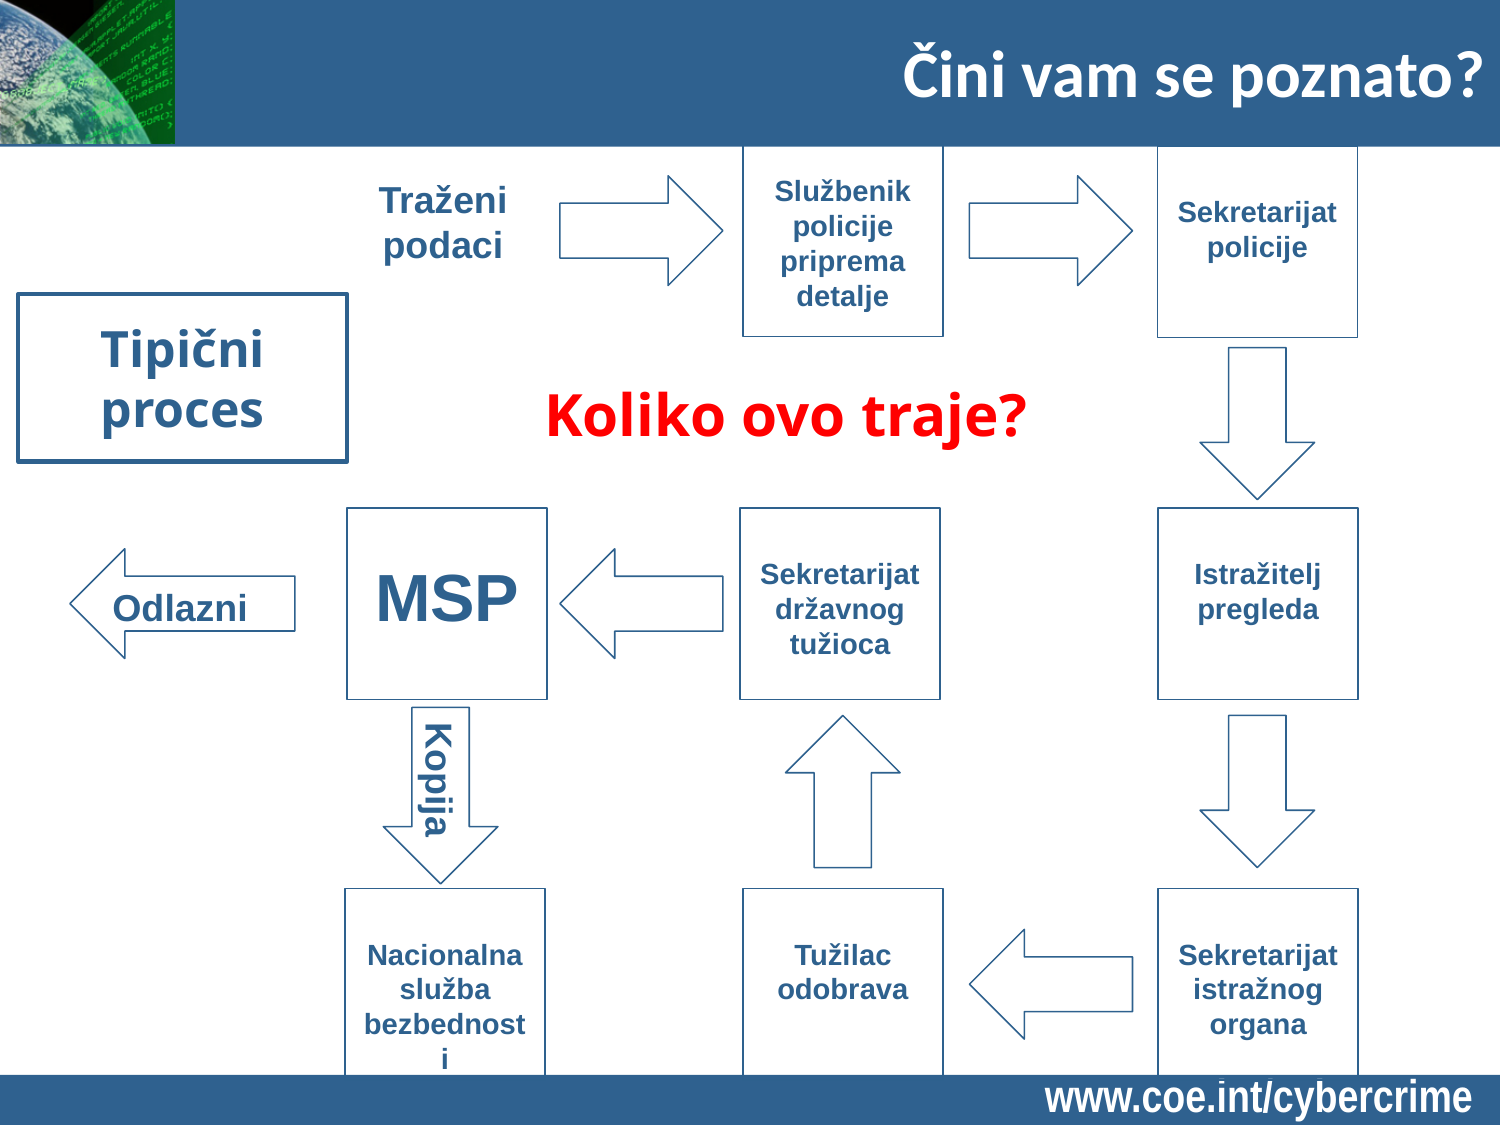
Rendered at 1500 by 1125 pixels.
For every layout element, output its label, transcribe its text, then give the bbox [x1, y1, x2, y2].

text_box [17, 113, 1359, 1081]
text_box [0, 1073, 1030, 1125]
picture [0, 0, 175, 144]
text_box Čini vam se poznato? [179, 0, 1500, 149]
text_box www.coe.int/cybercrime [1030, 1059, 1500, 1125]
